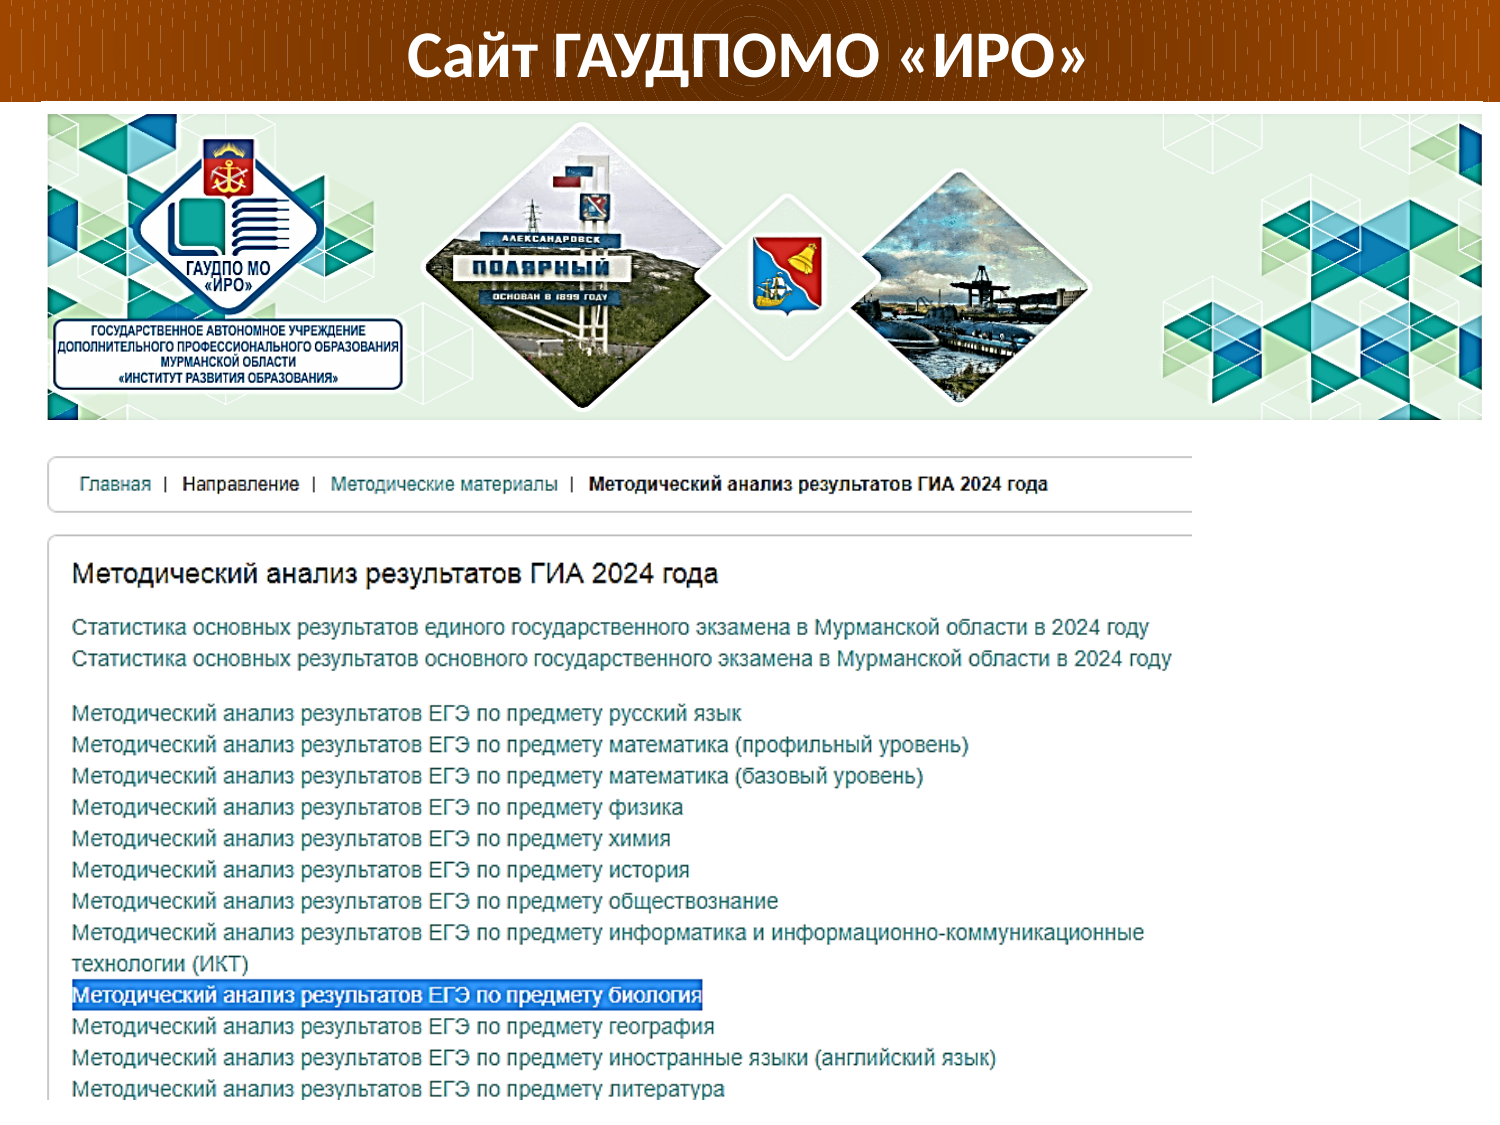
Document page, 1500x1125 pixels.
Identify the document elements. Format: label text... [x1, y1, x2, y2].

picture [45, 455, 1192, 1100]
title Сайт ГАУДПОМО «ИРО» [0, 0, 1500, 102]
picture [41, 101, 1483, 422]
